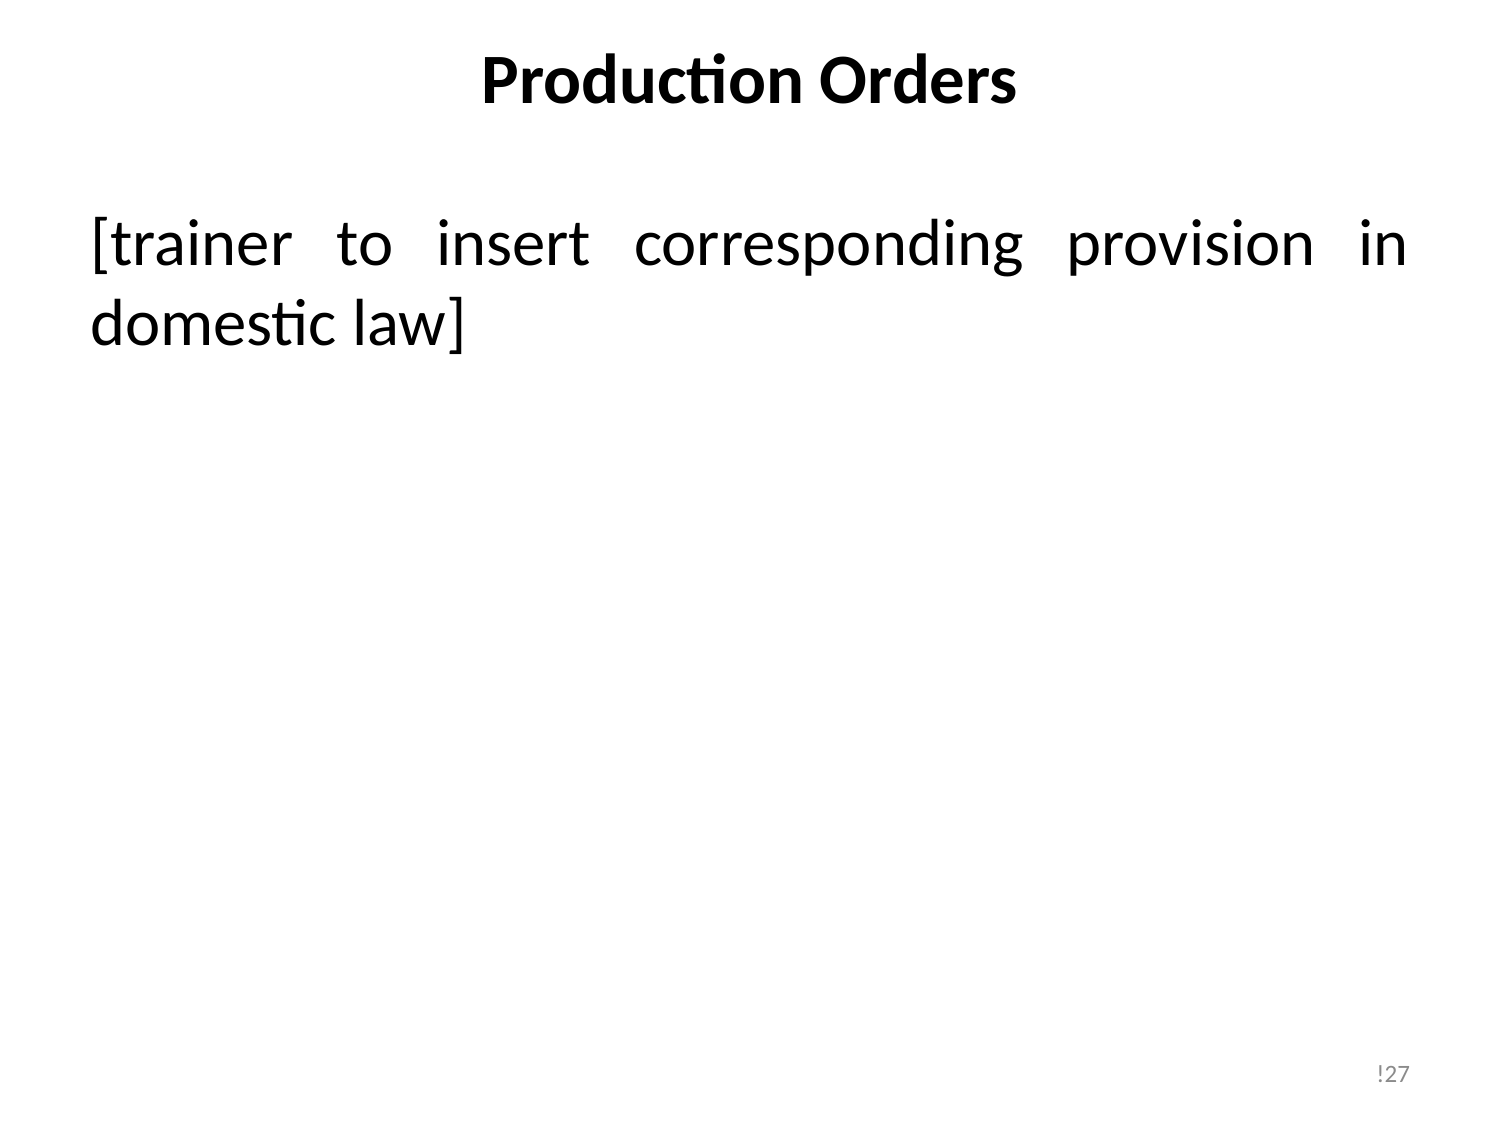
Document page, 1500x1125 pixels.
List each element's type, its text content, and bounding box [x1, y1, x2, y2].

title Production Orders [75, 25, 1425, 133]
slide_number !27 [1074, 1042, 1425, 1103]
list [trainer to insert corresponding provision in domestic law] [75, 191, 1425, 1043]
